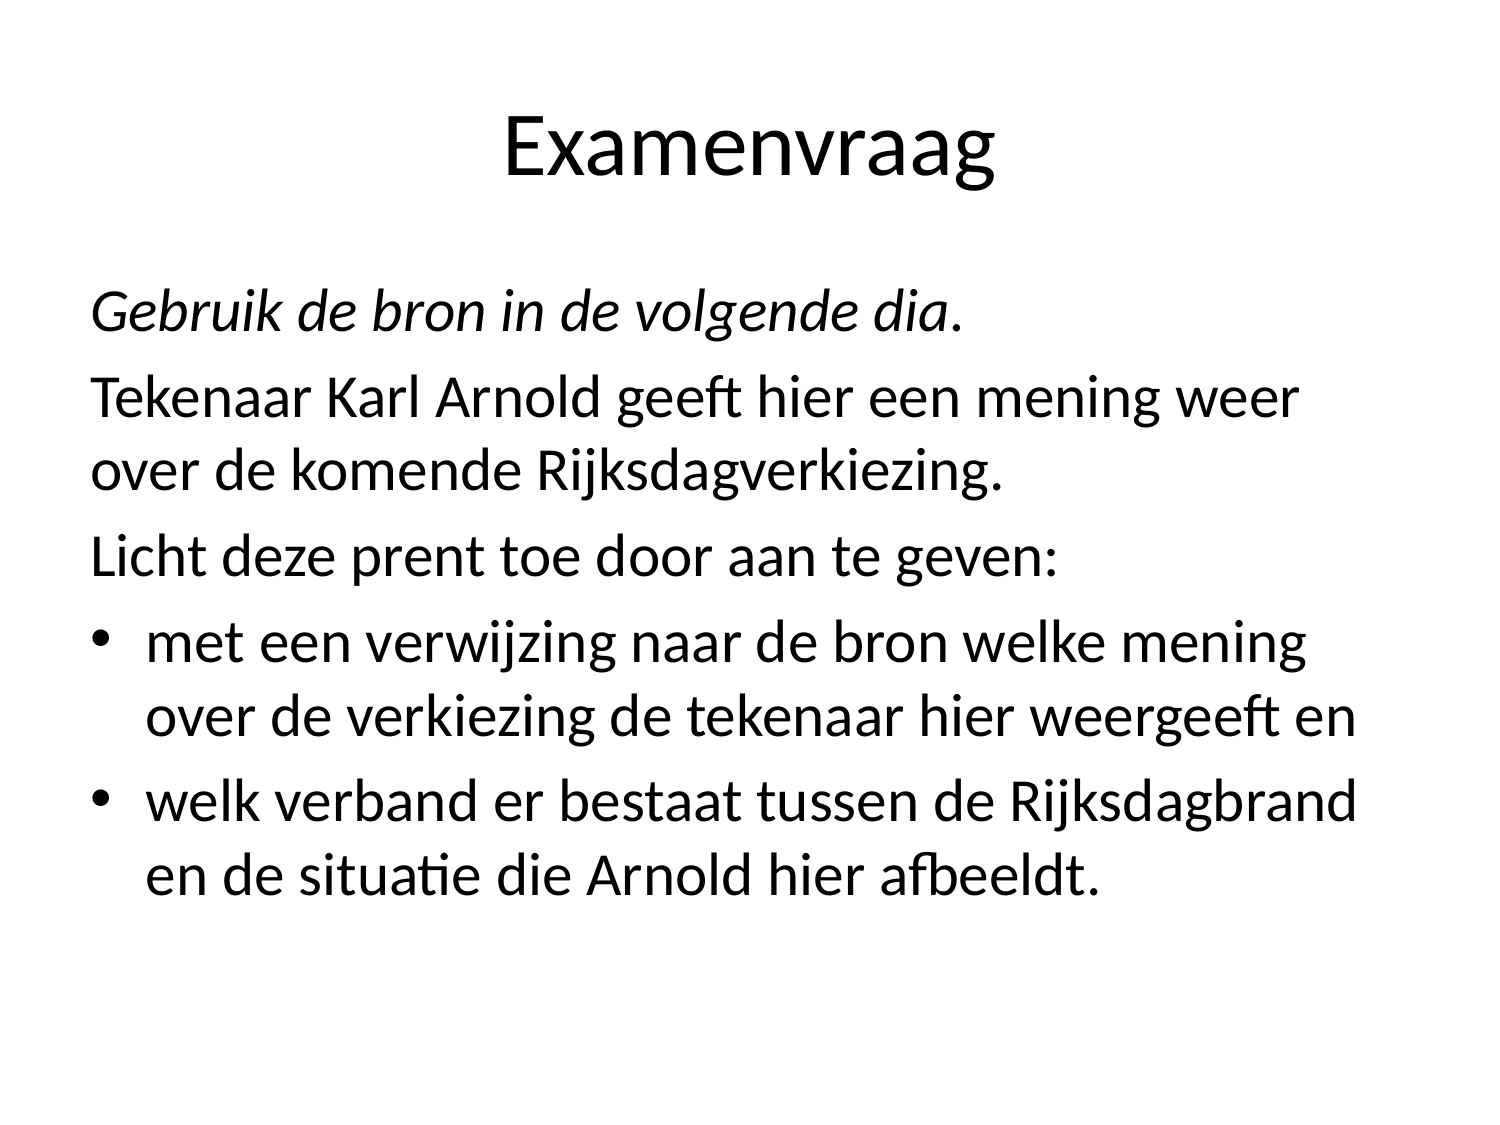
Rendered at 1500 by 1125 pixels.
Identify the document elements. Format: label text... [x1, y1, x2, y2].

title Examenvraag [75, 45, 1425, 233]
list Gebruik de bron in de volgende dia. Tekenaar Karl Arnold geeft hier een mening weer over de komende Rijksdagverkiezing. Licht deze prent toe door aan te geven: met een verwijzing naar de bron welke mening over de verkiezing de tekenaar hier weergeeft en welk verband er bestaat tussen de Rijksdagbrand en de situatie die Arnold hier afbeeldt. [75, 262, 1425, 1005]
